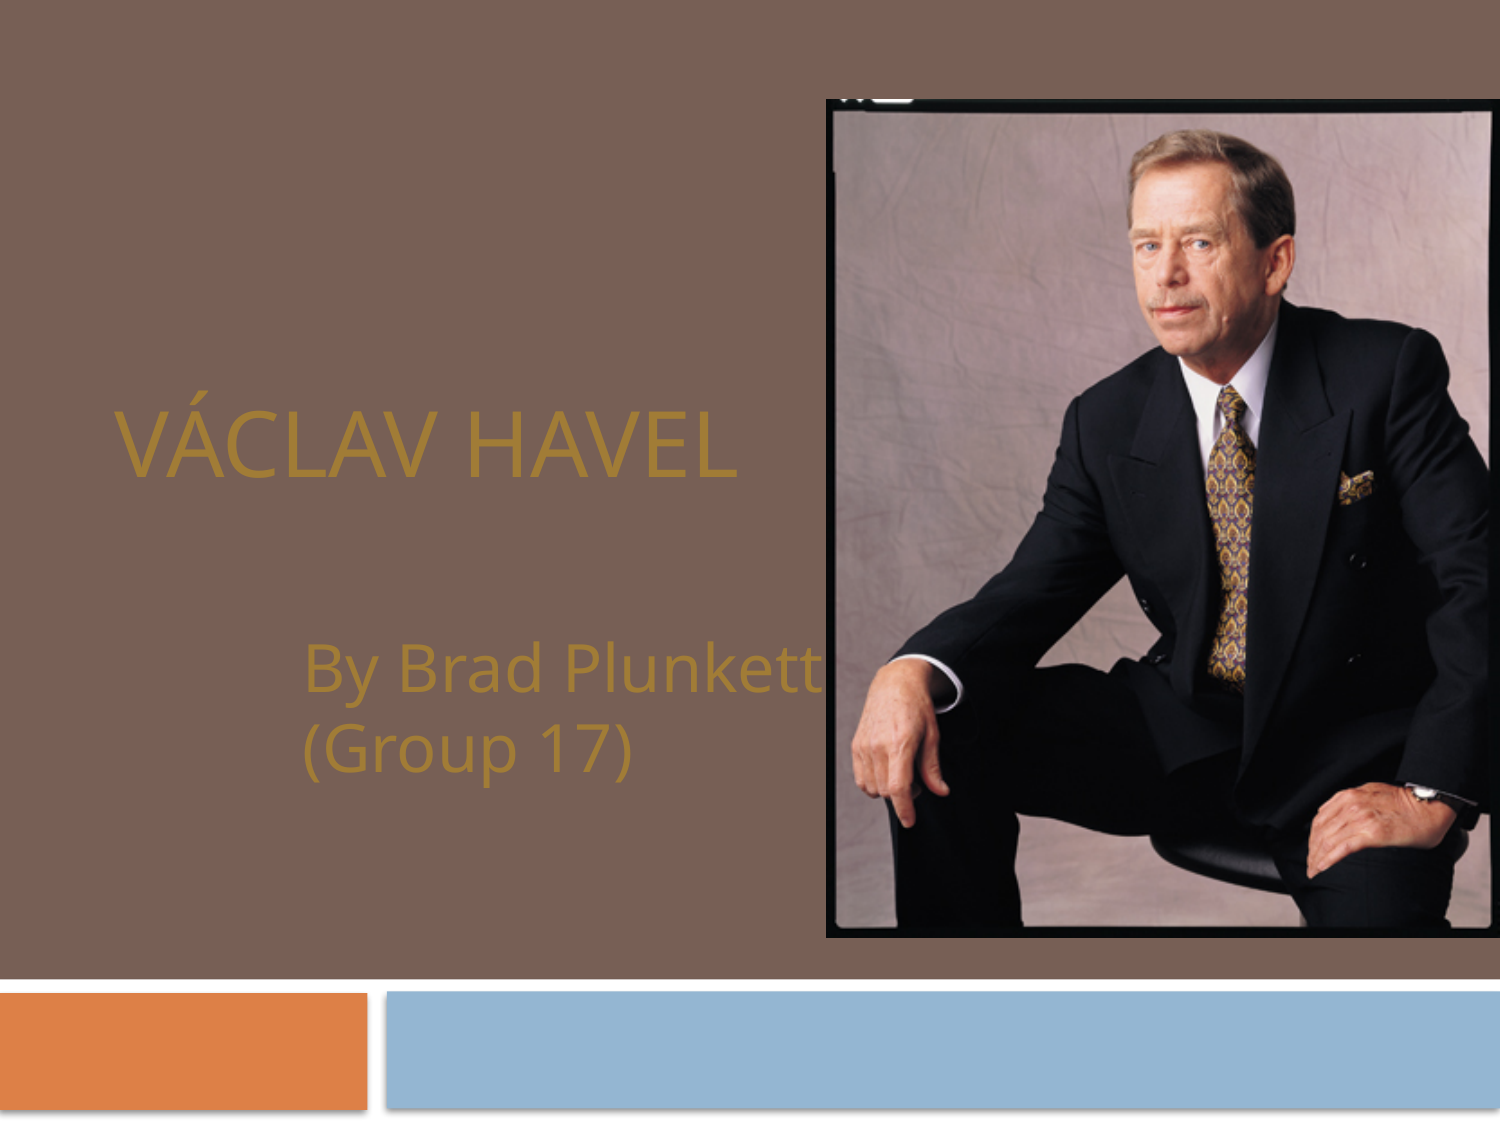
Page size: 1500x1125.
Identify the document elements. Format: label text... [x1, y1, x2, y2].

picture [826, 99, 1500, 938]
subtitle By Brad Plunkett (Group 17) [287, 612, 820, 800]
title Václav Havel [99, 262, 820, 504]
